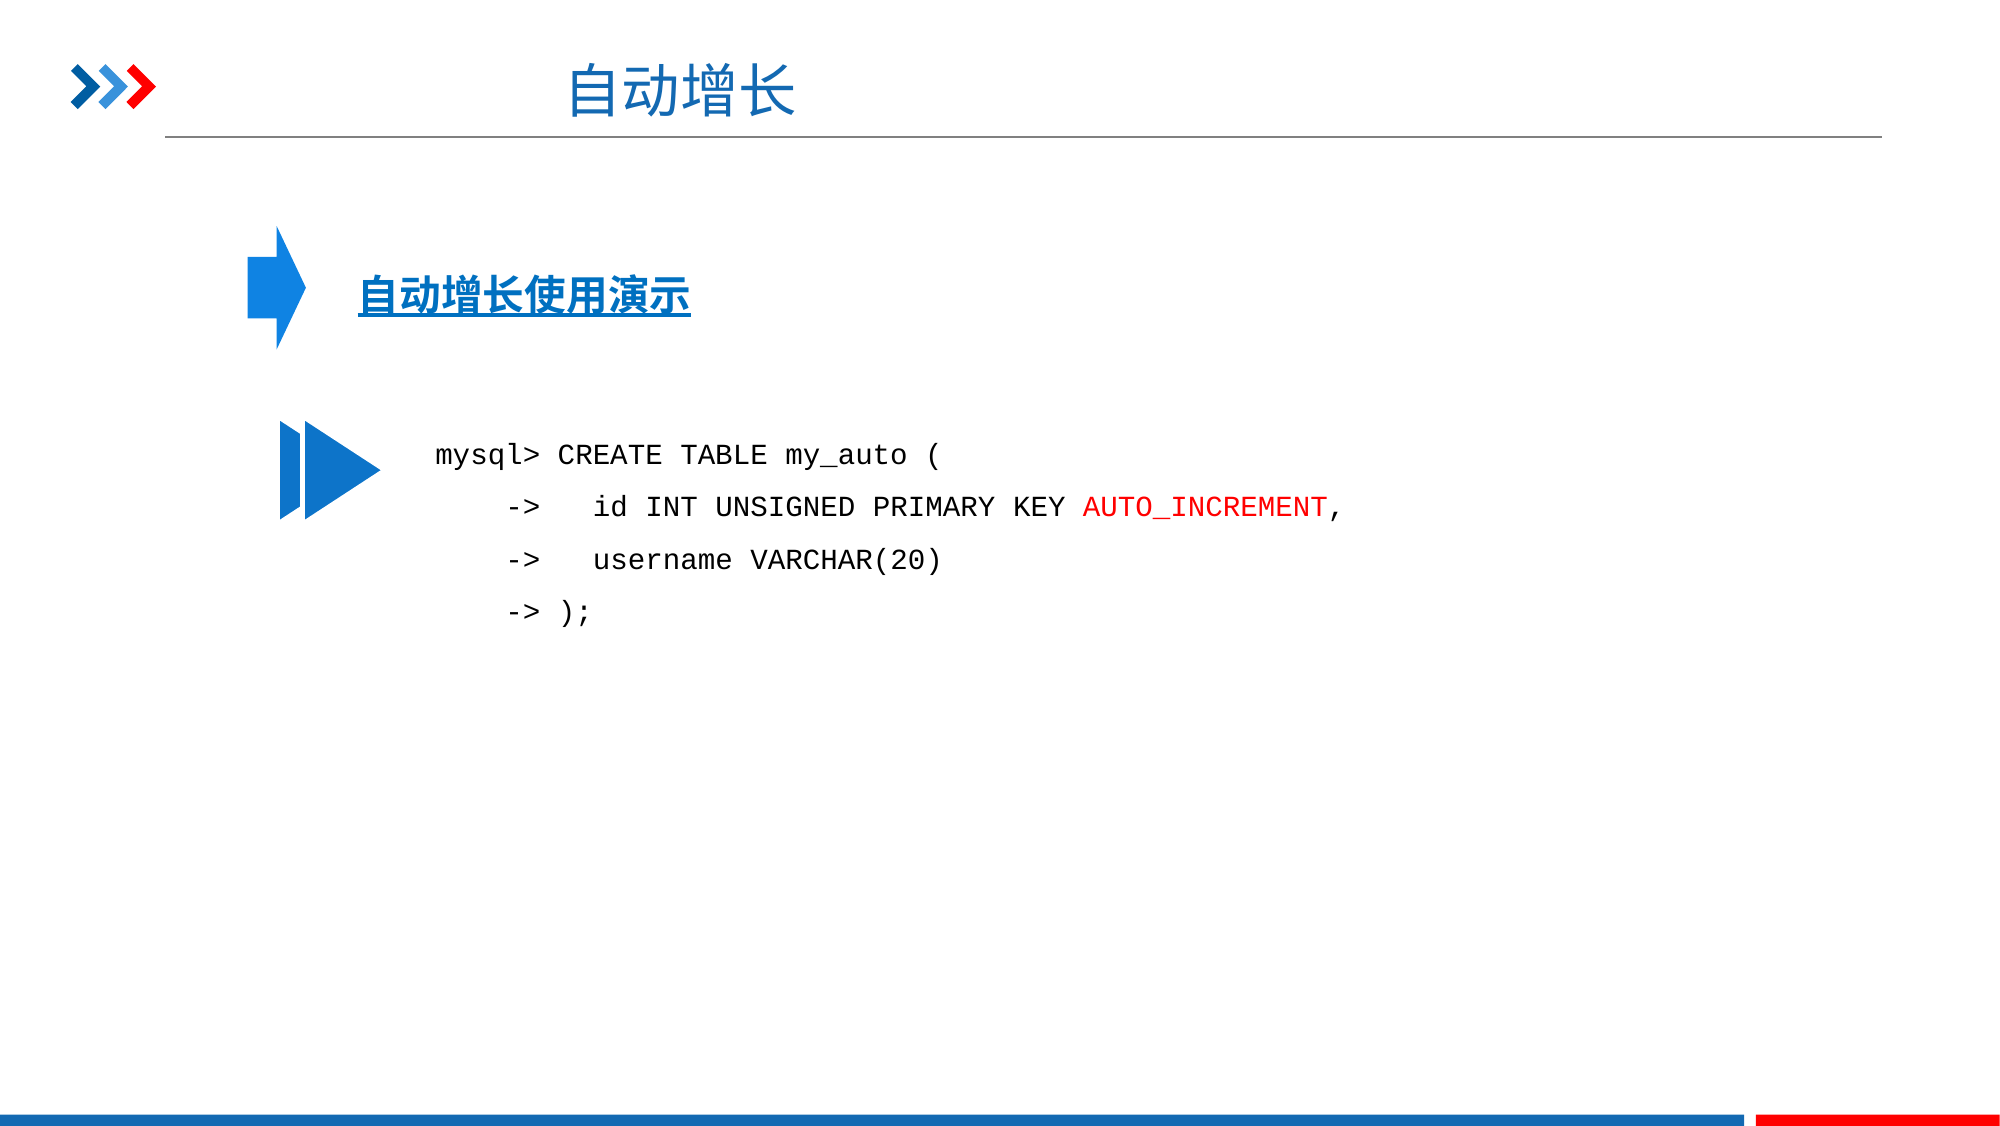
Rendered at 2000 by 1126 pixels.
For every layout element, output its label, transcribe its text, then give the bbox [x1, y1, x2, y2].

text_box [277, 416, 386, 525]
title 自动增长 [521, 25, 1296, 153]
text_box [247, 226, 306, 350]
text_box mysql> CREATE TABLE my_auto ( -> id INT UNSIGNED PRIMARY KEY AUTO_INCREMENT, -> username VARCHAR(20) -> ); [383, 410, 1666, 635]
text_box 自动增长使用演示 [342, 261, 707, 326]
